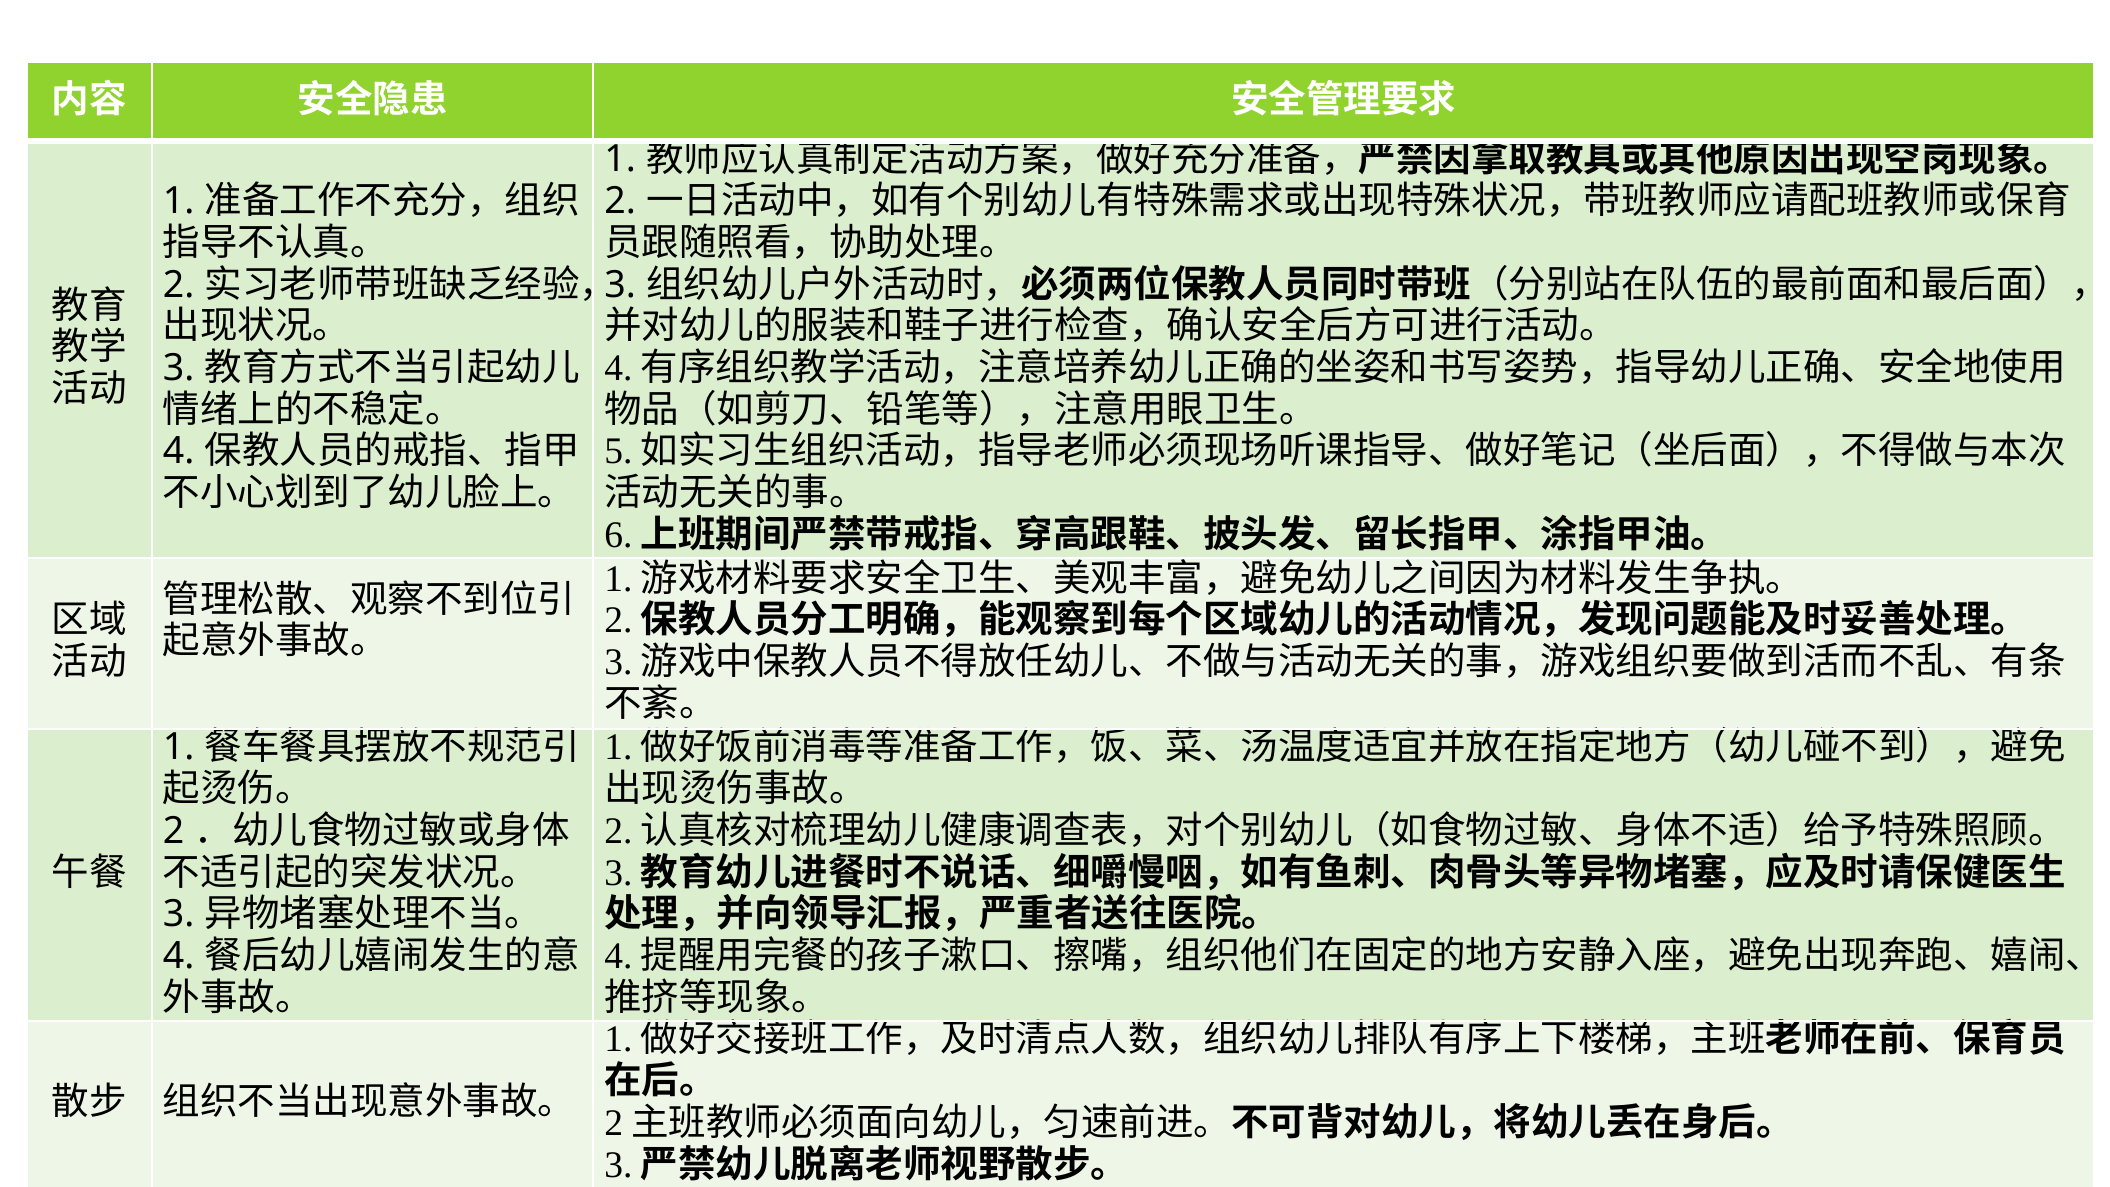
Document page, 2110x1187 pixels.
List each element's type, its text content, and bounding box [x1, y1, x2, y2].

table_cell 组织不当出现意外事故。 [153, 1022, 592, 1187]
table_cell 1.做好交接班工作，及时清点人数，组织幼儿排队有序上下楼梯，主班老师在前、保育员在后。 2主班教师必须面向幼儿，匀速前进。不可背对幼儿，将幼儿丢在身后。 3.严禁幼儿脱离老师视野散步。 [594, 1022, 2093, 1187]
table_cell 管理松散、观察不到位引起意外事故。 [153, 559, 592, 728]
table_cell 1.教师应认真制定活动方案，做好充分准备，严禁因拿取教具或其他原因出现空岗现象。 2.一日活动中，如有个别幼儿有特殊需求或出现特殊状况，带班教师应请配班教师或保育员跟随照看，协助处理。 3.组织幼儿户外活动时，必须两位保教人员同时带班（分别站在队伍的最前面和最后面），并对幼儿的服装和鞋子进行检查，确认安全后方可进行活动。 4.有序组织教学活动，注意培养幼儿正确的坐姿和书写姿势，指导幼儿正确、安全地使用物品（如剪刀、铅笔等），注意用眼卫生。 5.如实习生组织活动，指导老师必须现场听课指导、做好笔记（坐后面），不得做与本次活动无关的事。 6.上班期间严禁带戒指、穿高跟鞋、披头发、留长指甲、涂指甲油。 [594, 144, 2093, 557]
table_cell 1.准备工作不充分，组织指导不认真。 2.实习老师带班缺乏经验，出现状况。 3.教育方式不当引起幼儿情绪上的不稳定。 4.保教人员的戒指、指甲不小心划到了幼儿脸上。 [153, 144, 592, 557]
table_cell 散步 [28, 1022, 151, 1187]
table_header 内容 [28, 63, 151, 138]
table_cell 教育 教学 活动 [28, 144, 151, 557]
table_cell 1.餐车餐具摆放不规范引起烫伤。 2．幼儿食物过敏或身体不适引起的突发状况。 3.异物堵塞处理不当。 4.餐后幼儿嬉闹发生的意外事故。 [153, 730, 592, 1020]
table_header 安全管理要求 [594, 63, 2093, 138]
table_header 安全隐患 [153, 63, 592, 138]
table_cell 午餐 [28, 730, 151, 1020]
table_cell 1.做好饭前消毒等准备工作，饭、菜、汤温度适宜并放在指定地方（幼儿碰不到），避免出现烫伤事故。 2.认真核对梳理幼儿健康调查表，对个别幼儿（如食物过敏、身体不适）给予特殊照顾。 3.教育幼儿进餐时不说话、细嚼慢咽，如有鱼刺、肉骨头等异物堵塞，应及时请保健医生处理，并向领导汇报，严重者送往医院。 4.提醒用完餐的孩子漱口、擦嘴，组织他们在固定的地方安静入座，避免出现奔跑、嬉闹、推挤等现象。 [594, 730, 2093, 1020]
table_cell 1.游戏材料要求安全卫生、美观丰富，避免幼儿之间因为材料发生争执。 2.保教人员分工明确，能观察到每个区域幼儿的活动情况，发现问题能及时妥善处理。 3.游戏中保教人员不得放任幼儿、不做与活动无关的事，游戏组织要做到活而不乱、有条不紊。 [594, 559, 2093, 728]
table_cell 区域 活动 [28, 559, 151, 728]
